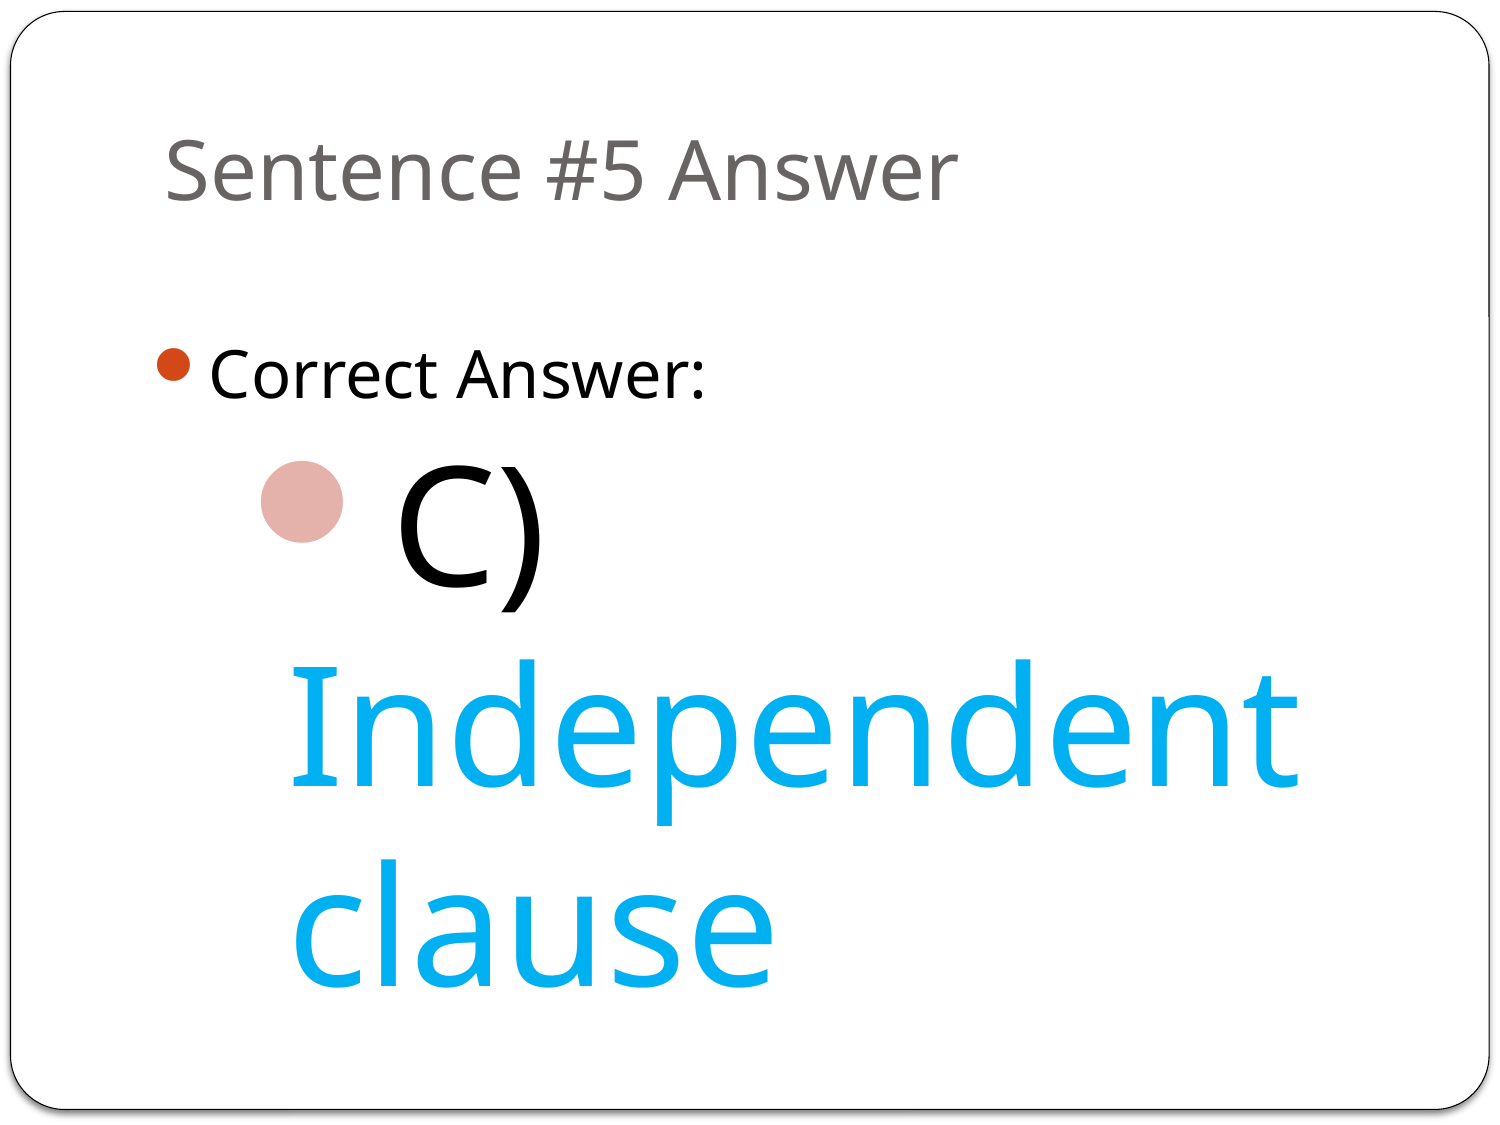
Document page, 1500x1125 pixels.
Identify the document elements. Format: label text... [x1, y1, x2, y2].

title Sentence #5 Answer [150, 45, 1425, 233]
list Correct Answer: C) Independent clause [137, 324, 1425, 863]
